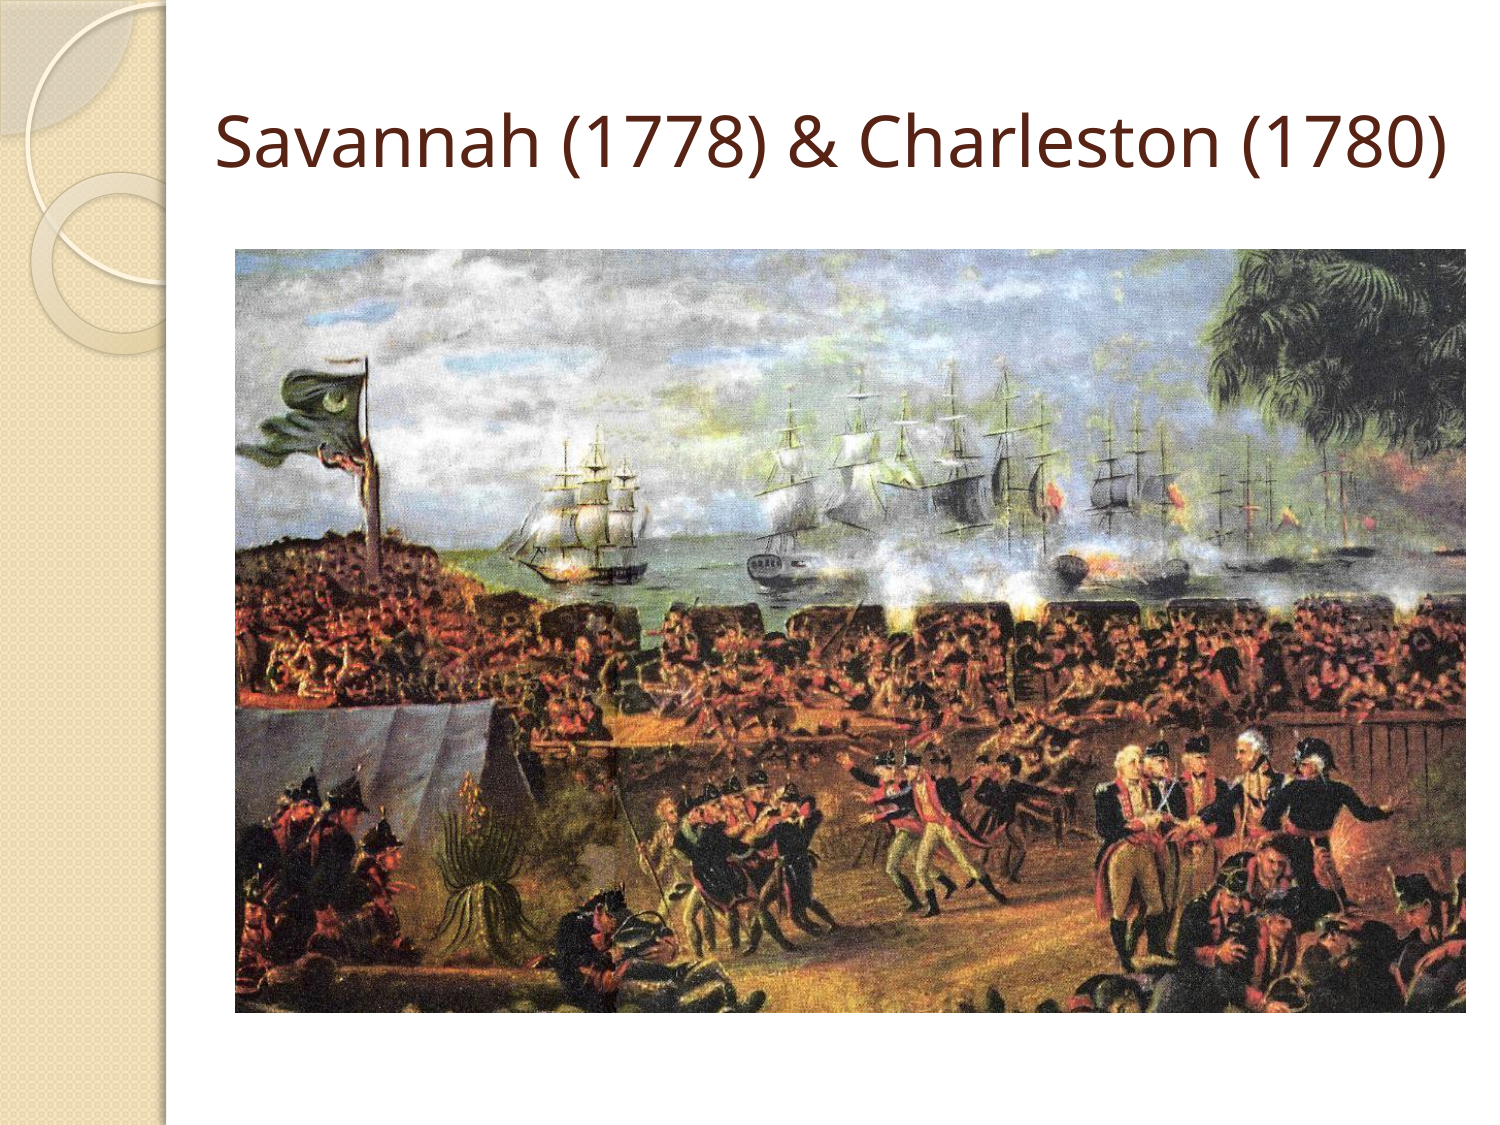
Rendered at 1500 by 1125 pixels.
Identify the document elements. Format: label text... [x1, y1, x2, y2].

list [235, 249, 1466, 1013]
title Savannah (1778) & Charleston (1780) [200, 45, 1466, 233]
